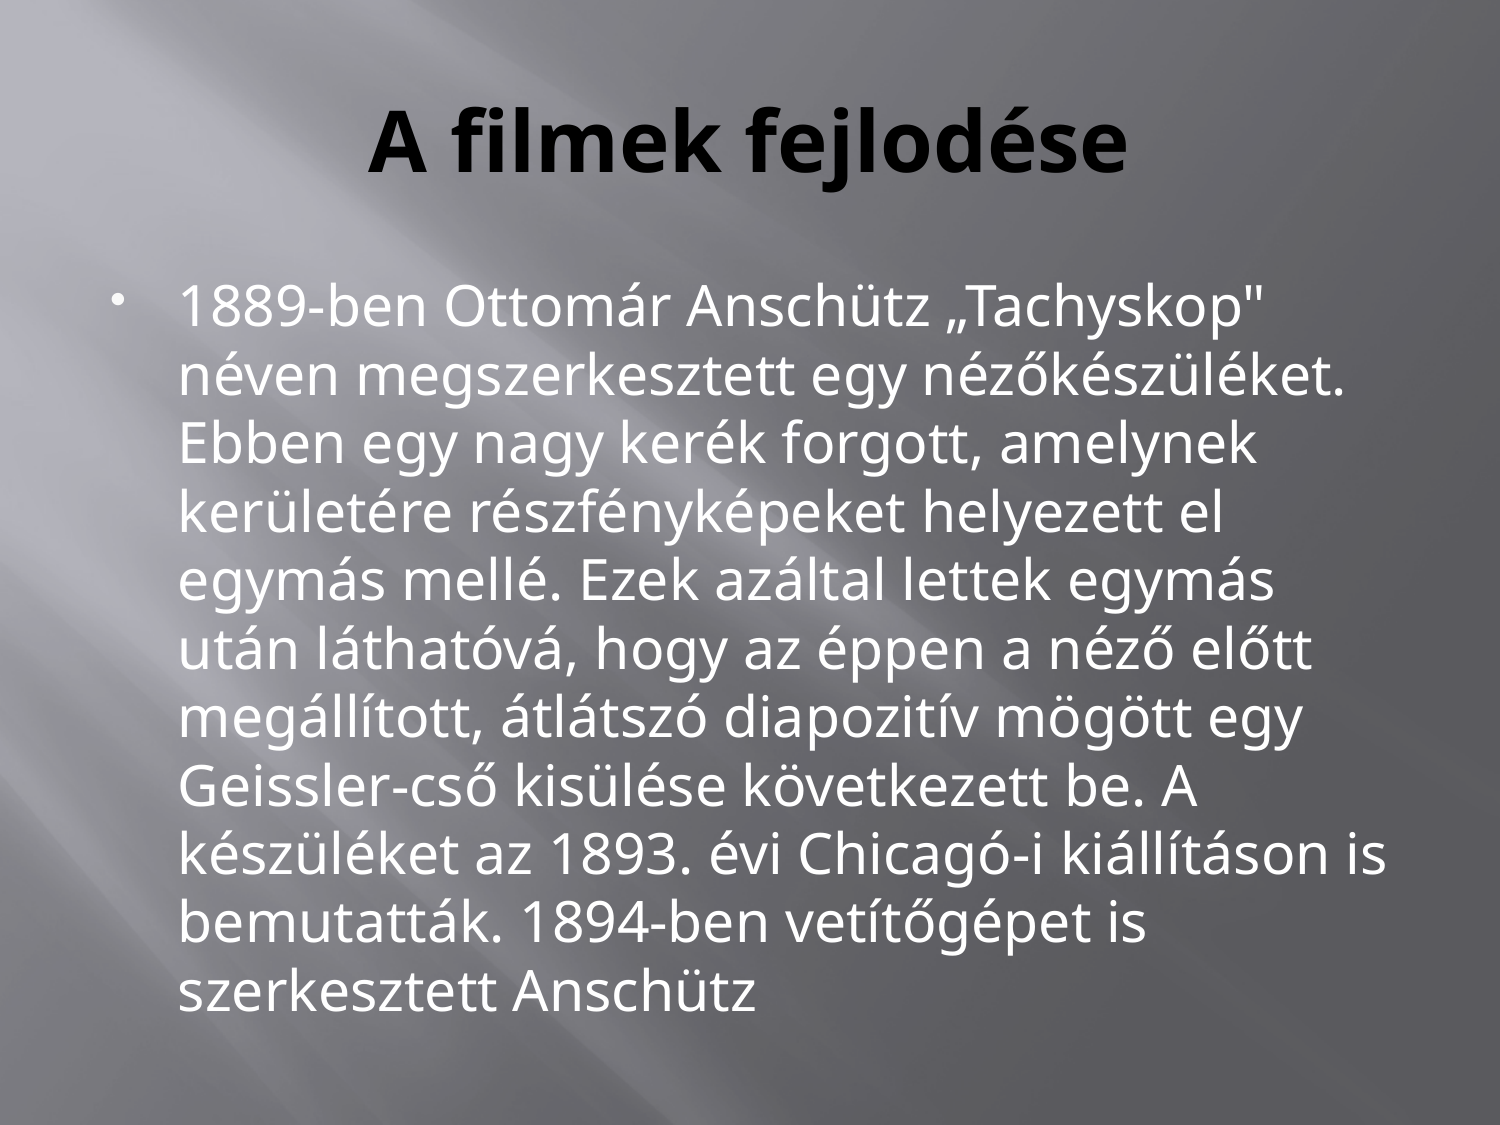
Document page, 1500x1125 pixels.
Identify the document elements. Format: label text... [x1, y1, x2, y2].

title A filmek fejlodése [75, 45, 1425, 233]
list 1889-ben Ottomár Anschütz „Tachyskop" néven megszerkesztett egy nézőkészüléket. Ebben egy nagy kerék forgott, amelynek kerületére részfényképeket helyezett el egymás mellé. Ezek azáltal lettek egymás után láthatóvá, hogy az éppen a néző előtt megállított, átlátszó diapozitív mögött egy Geissler-cső kisülése következett be. A készüléket az 1893. évi Chicagó-i kiállításon is bemutatták. 1894-ben vetítőgépet is szerkesztett Anschütz [75, 262, 1425, 1035]
